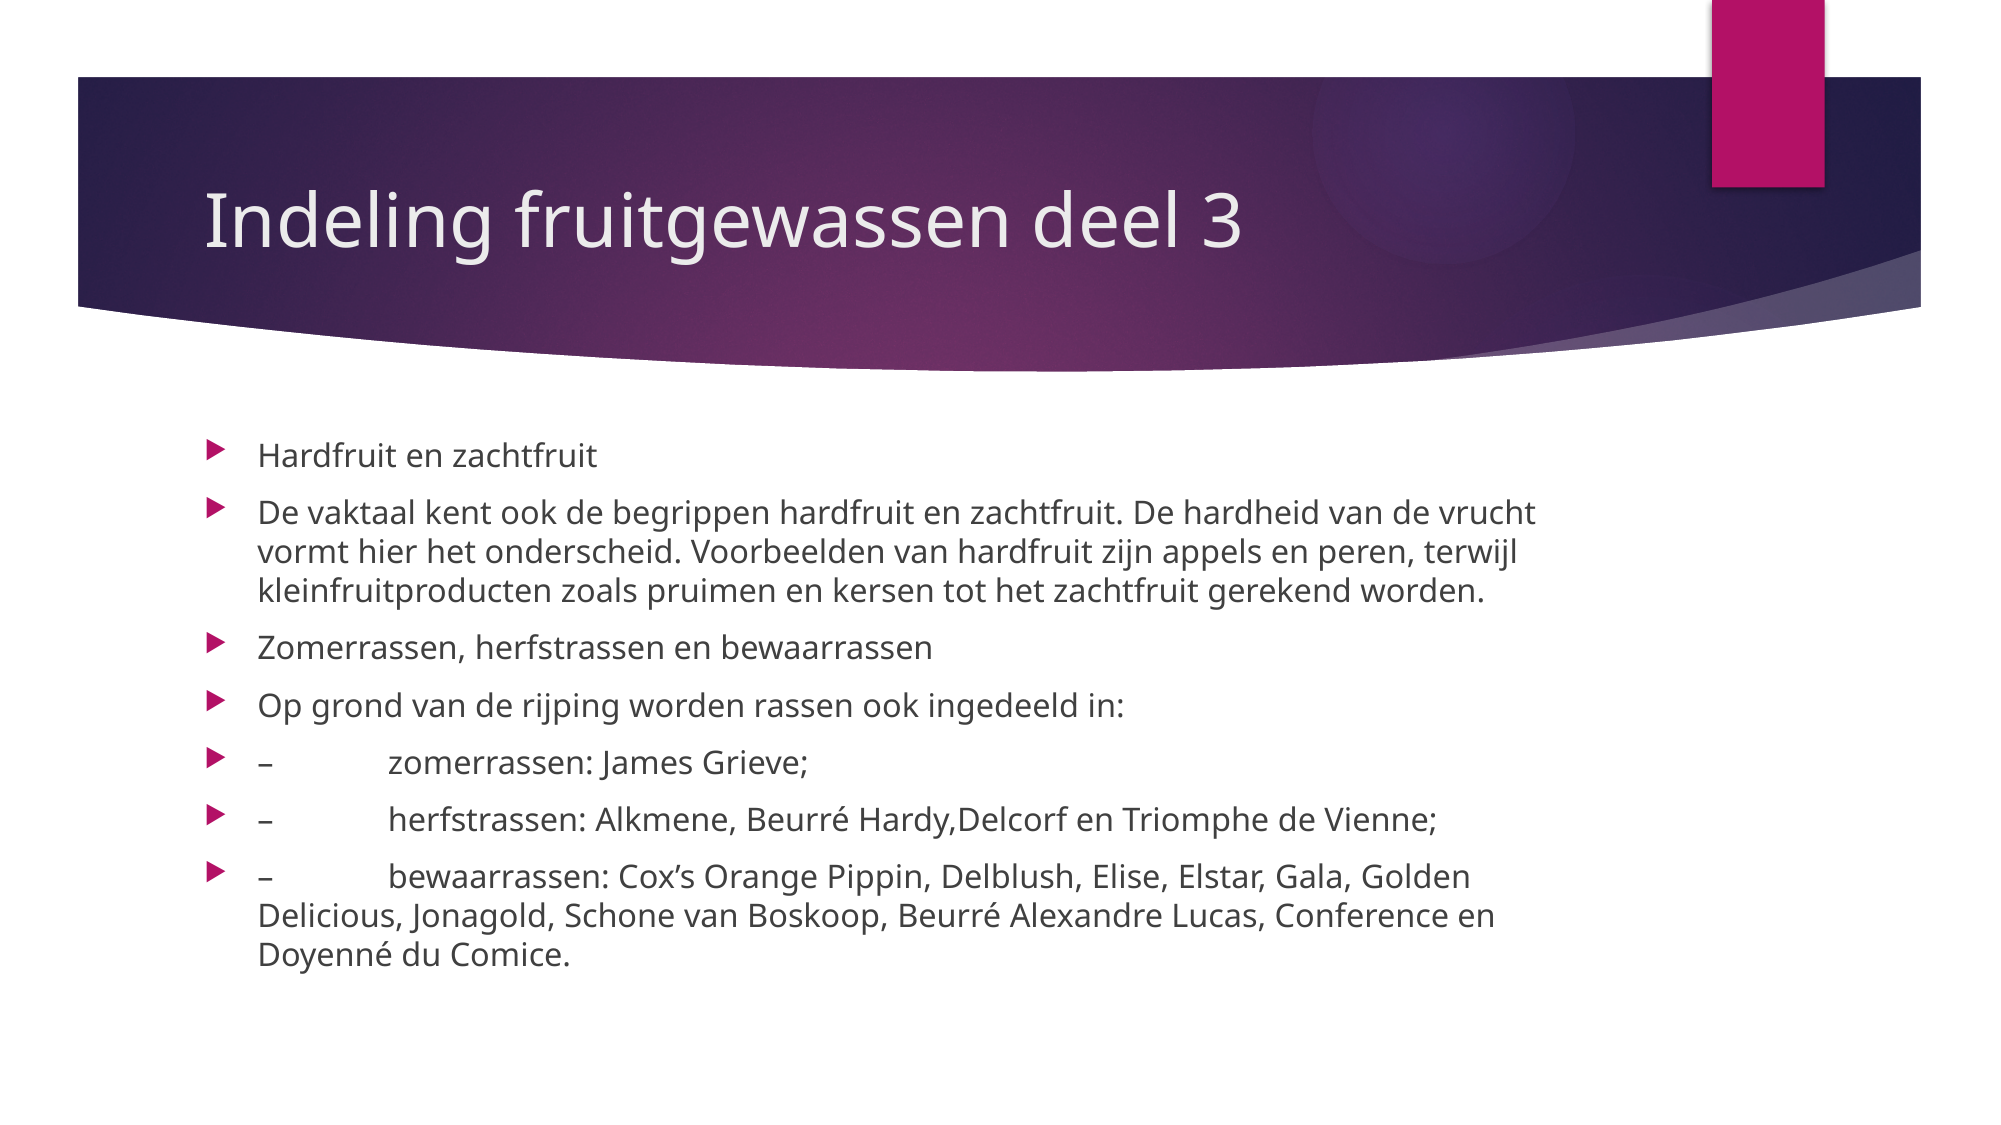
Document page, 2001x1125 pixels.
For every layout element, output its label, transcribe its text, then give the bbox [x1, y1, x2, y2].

list Hardfruit en zachtfruit De vaktaal kent ook de begrippen hardfruit en zachtfruit. De hardheid van de vrucht vormt hier het onderscheid. Voorbeelden van hardfruit zijn appels en peren, terwijl kleinfruitproducten zoals pruimen en kersen tot het zachtfruit gerekend worden. Zomerrassen, herfstrassen en bewaarrassen Op grond van de rijping worden rassen ook ingedeeld in: – zomerrassen: James Grieve; – herfstrassen: Alkmene, Beurré Hardy,Delcorf en Triomphe de Vienne; – bewaarrassen: Cox’s Orange Pippin, Delblush, Elise, Elstar, Gala, Golden Delicious, Jonagold, Schone van Boskoop, Beurré Alexandre Lucas, Conference en Doyenné du Comice. [189, 427, 1638, 988]
title Indeling fruitgewassen deel 3 [189, 159, 1627, 276]
